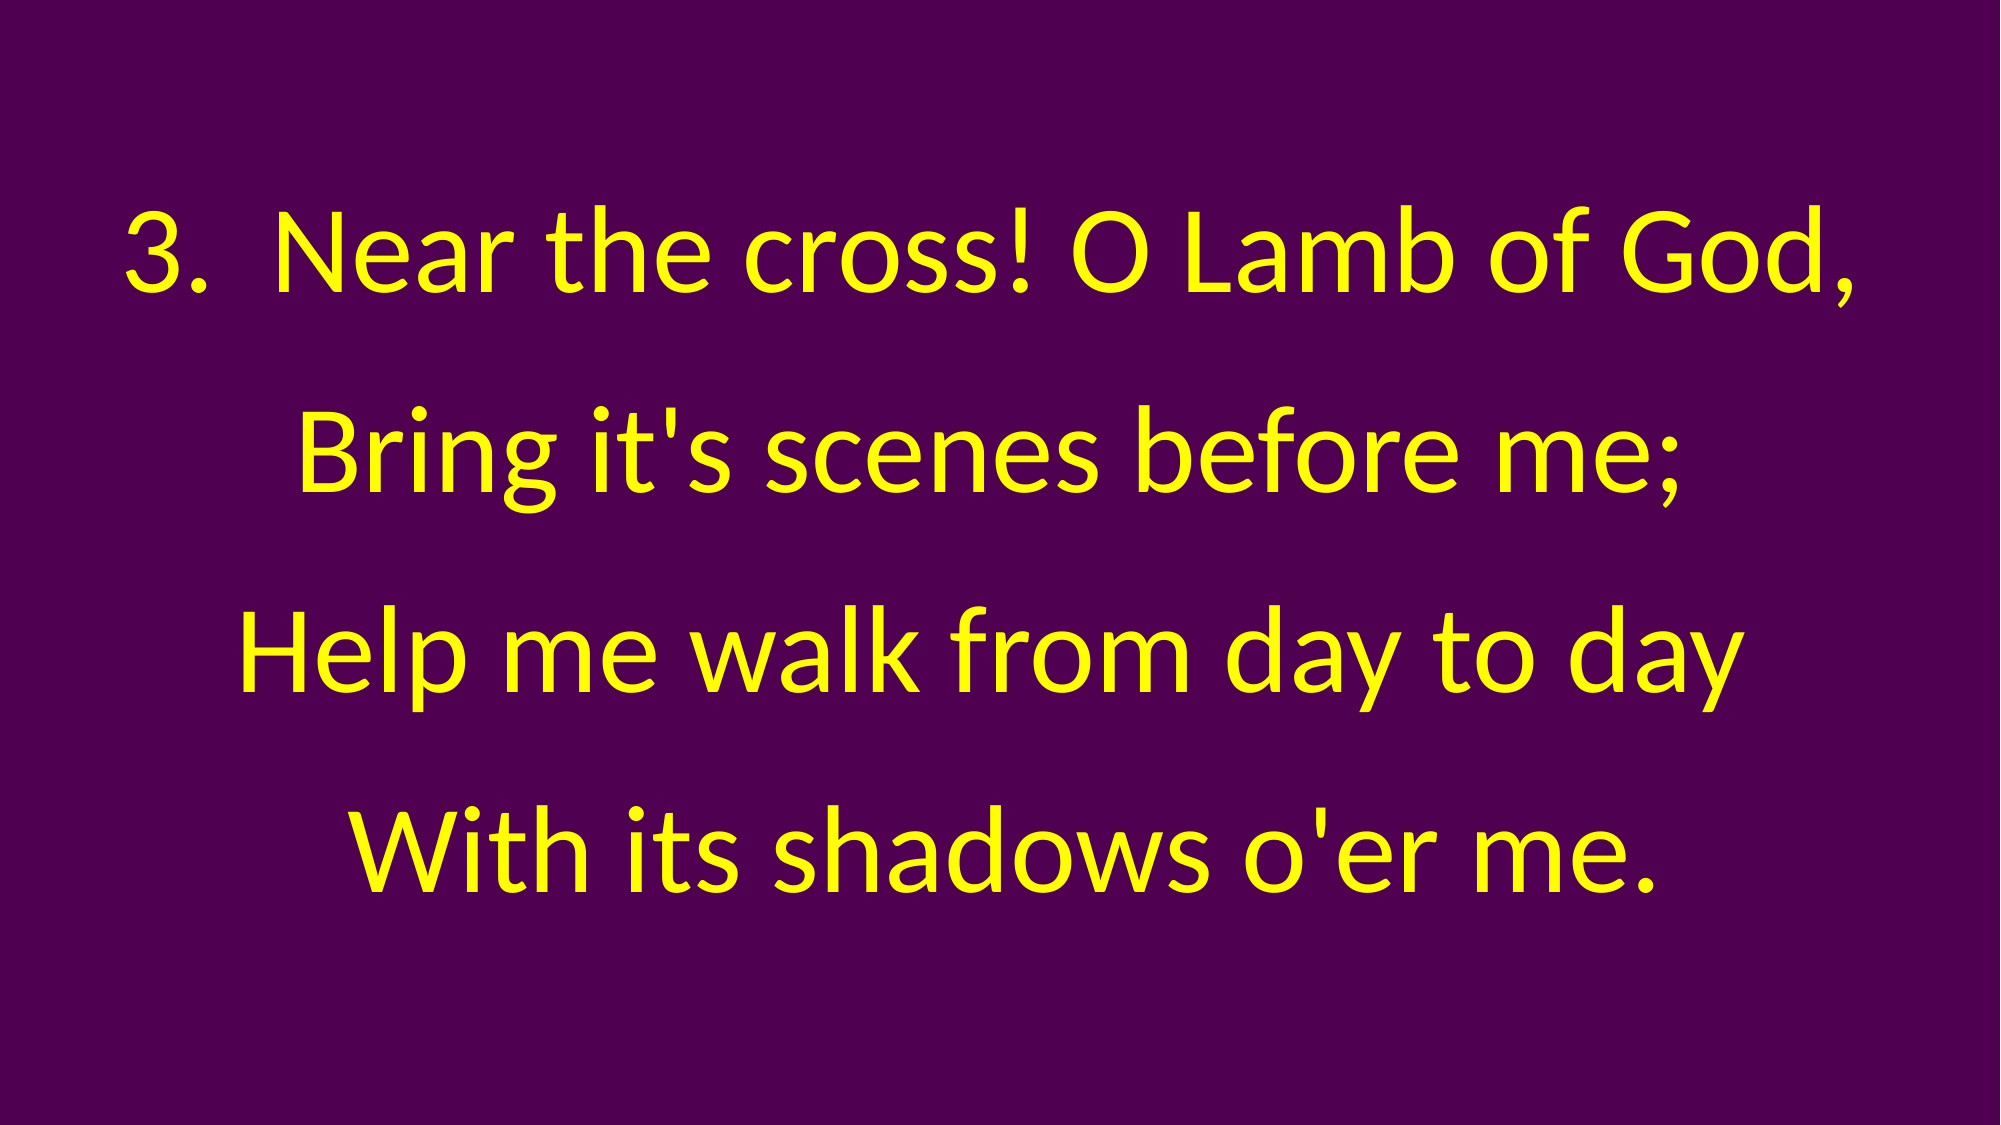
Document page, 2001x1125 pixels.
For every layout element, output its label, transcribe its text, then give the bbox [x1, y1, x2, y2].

text_box 3. Near the cross! O Lamb of God, Bring it's scenes before me; Help me walk from day to day With its shadows o'er me. [0, 159, 2000, 925]
